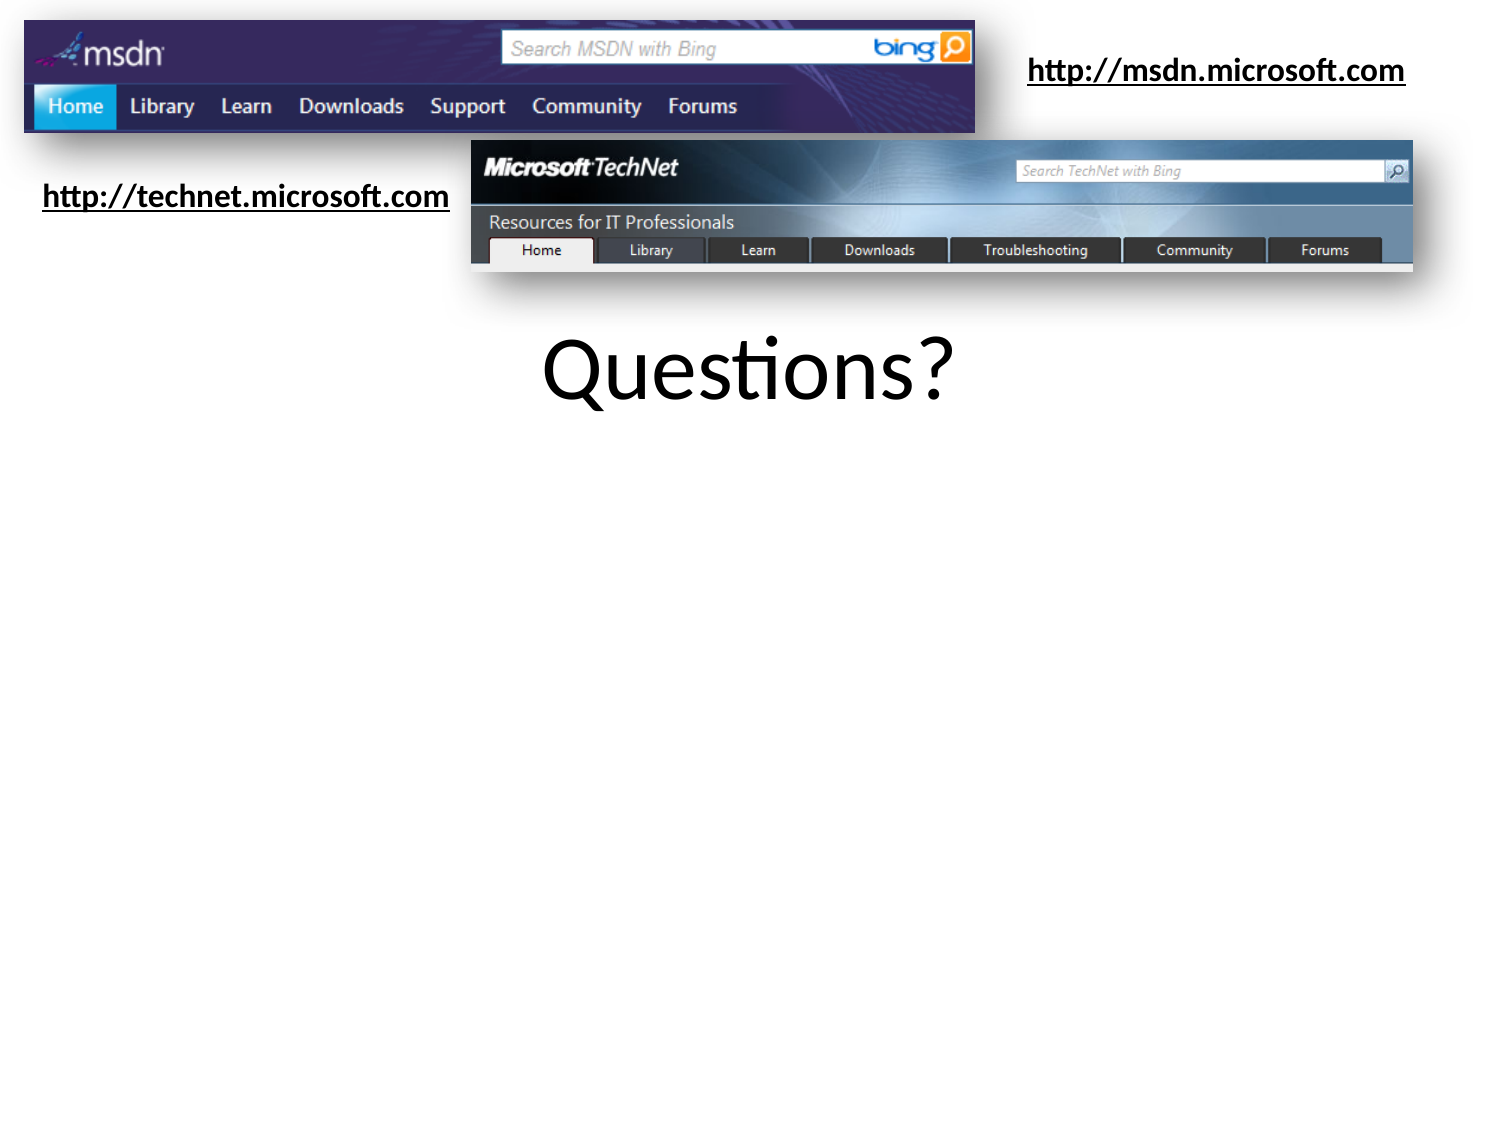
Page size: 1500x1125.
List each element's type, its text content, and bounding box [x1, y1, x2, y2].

title Questions? [75, 299, 1425, 425]
picture [24, 20, 975, 133]
picture [471, 140, 1413, 272]
